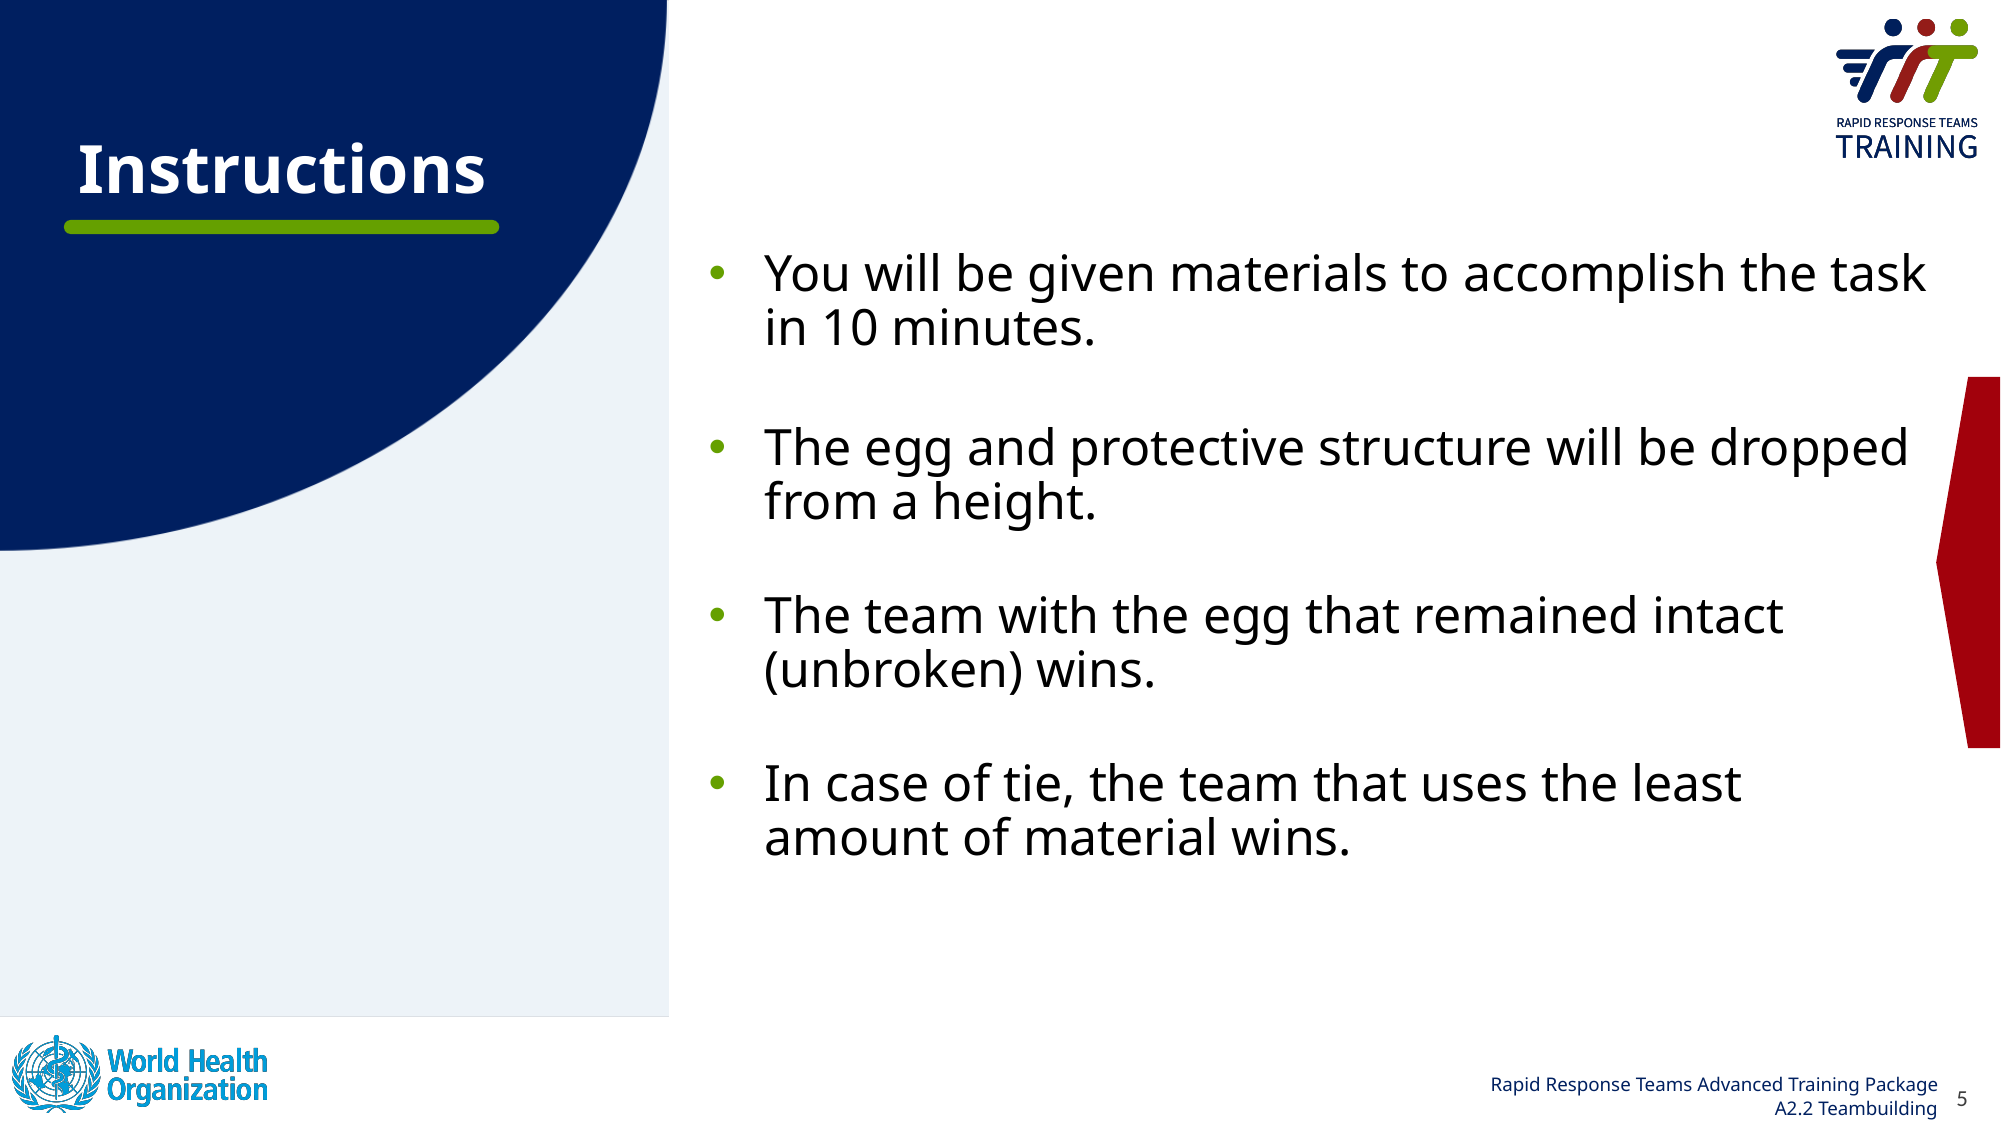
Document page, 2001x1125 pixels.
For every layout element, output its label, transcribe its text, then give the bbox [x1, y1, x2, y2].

picture [22, 1062, 26, 1077]
picture [0, 0, 669, 1018]
picture [12, 1035, 54, 1068]
picture [30, 1083, 37, 1091]
picture [59, 1035, 267, 1113]
picture [1835, 19, 1978, 167]
picture [34, 1054, 43, 1078]
picture [50, 1108, 62, 1113]
picture [24, 1054, 36, 1087]
picture [36, 1088, 78, 1105]
picture [12, 1083, 48, 1113]
picture [40, 1062, 47, 1070]
list You will be given materials to accomplish the task in 10 minutes. The egg and protective structure will be dropped from a height. The team with the egg that remained intact (unbroken) wins. In case of tie, the team that uses the least amount of material wins. [700, 65, 1937, 1049]
text_box Instructions [71, 119, 1057, 215]
picture [46, 1056, 54, 1062]
picture [71, 1053, 90, 1091]
